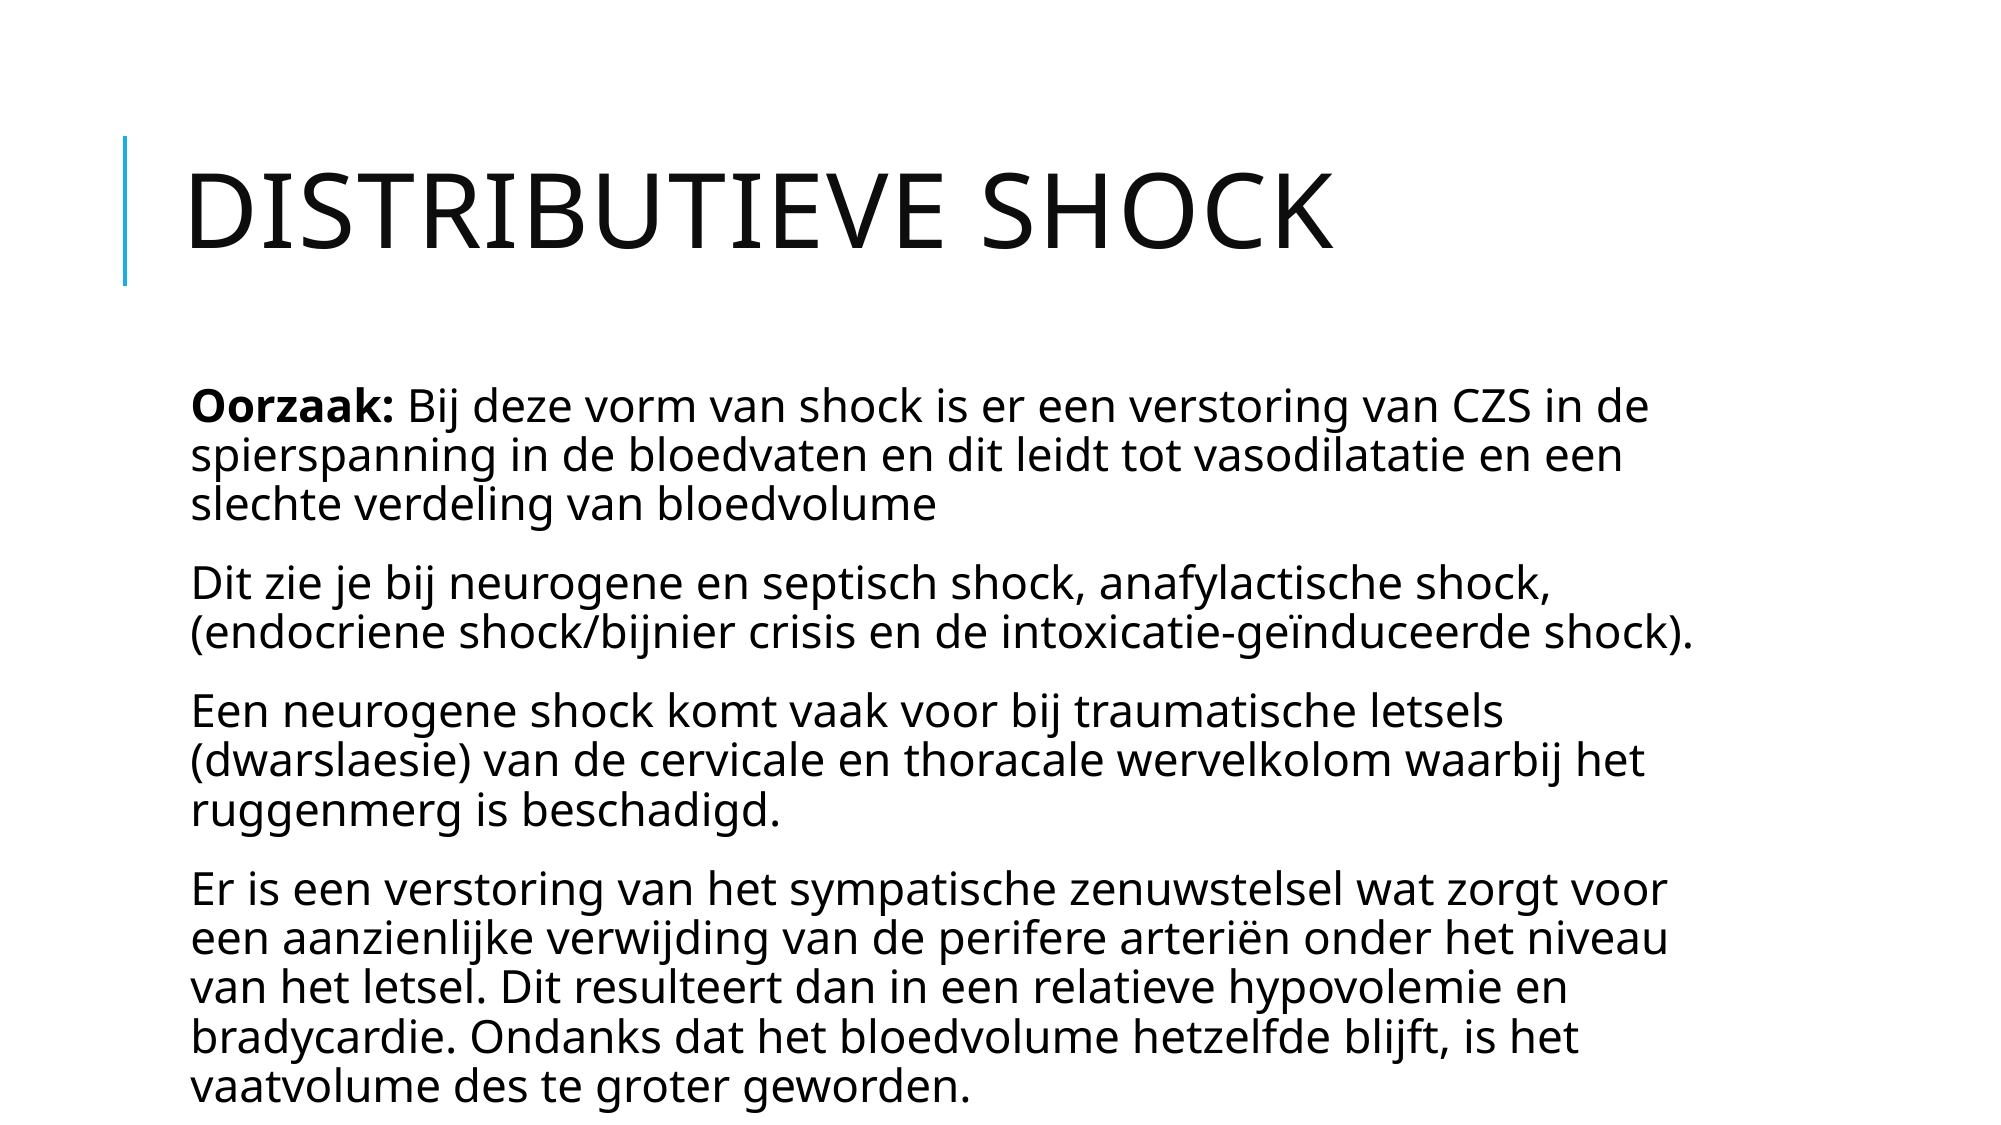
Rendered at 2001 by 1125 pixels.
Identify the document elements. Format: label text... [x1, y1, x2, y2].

title Distributieve shock [168, 96, 1763, 342]
list Oorzaak: Bij deze vorm van shock is er een verstoring van CZS in de spierspanning in de bloedvaten en dit leidt tot vasodilatatie en een slechte verdeling van bloedvolume Dit zie je bij neurogene en septisch shock, anafylactische shock, (endocriene shock/bijnier crisis en de intoxicatie-geïnduceerde shock). Een neurogene shock komt vaak voor bij traumatische letsels (dwarslaesie) van de cervicale en thoracale wervelkolom waarbij het ruggenmerg is beschadigd. Er is een verstoring van het sympatische zenuwstelsel wat zorgt voor een aanzienlijke verwijding van de perifere arteriën onder het niveau van het letsel. Dit resulteert dan in een relatieve hypovolemie en bradycardie. Ondanks dat het bloedvolume hetzelfde blijft, is het vaatvolume des te groter geworden. [168, 375, 1763, 1035]
